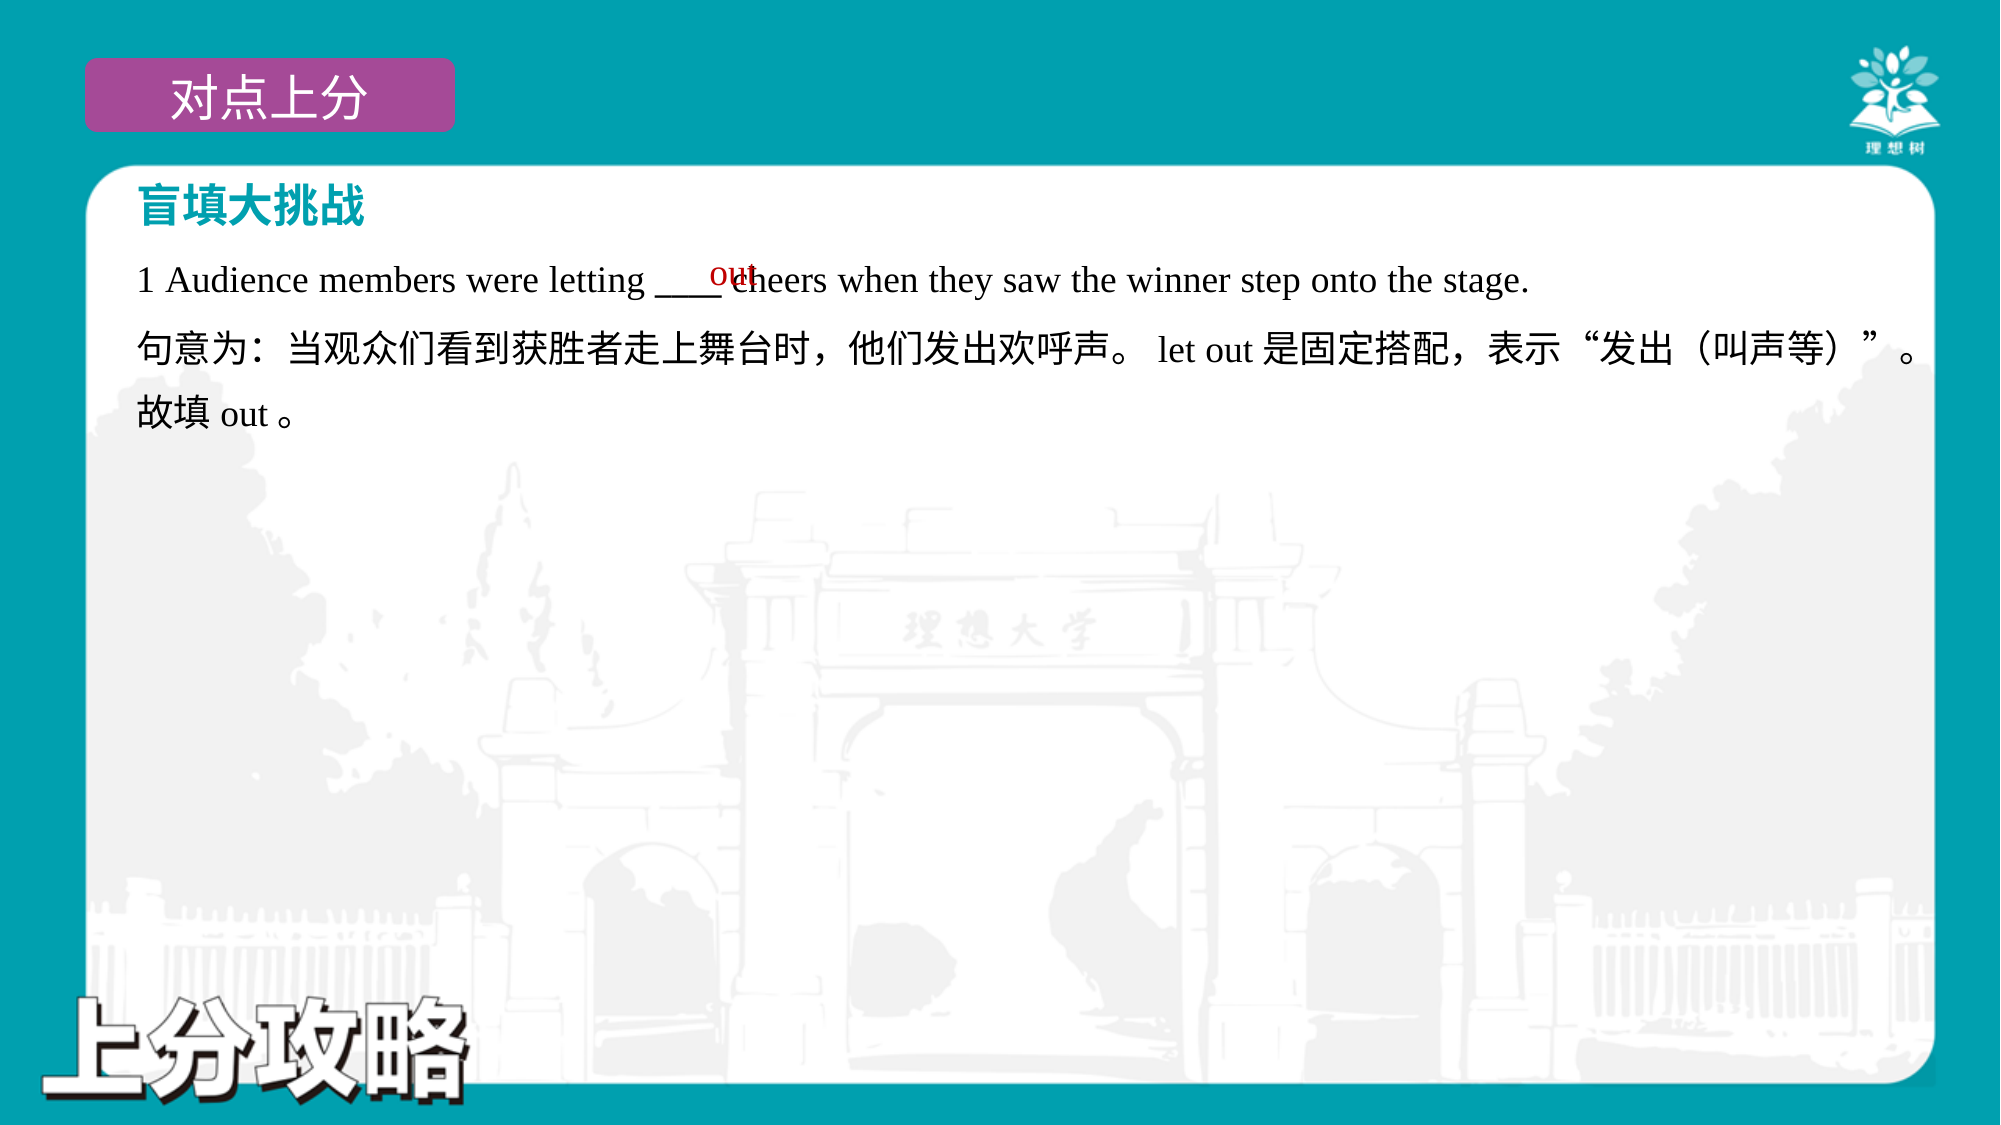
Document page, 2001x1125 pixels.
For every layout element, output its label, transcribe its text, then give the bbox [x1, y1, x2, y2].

text_box 1 Audience members were letting ____ cheers when they saw the winner step onto the stage. [136, 233, 1865, 293]
text_box 盲填大挑战 [136, 176, 1865, 232]
text_box out [695, 226, 771, 287]
text_box 句意为：当观众们看到获胜者走上舞台时，他们发出欢呼声。let out是固定搭配，表示“发出（叫声等）”。 故填out。 [136, 300, 1865, 428]
picture [0, 0, 2000, 1125]
